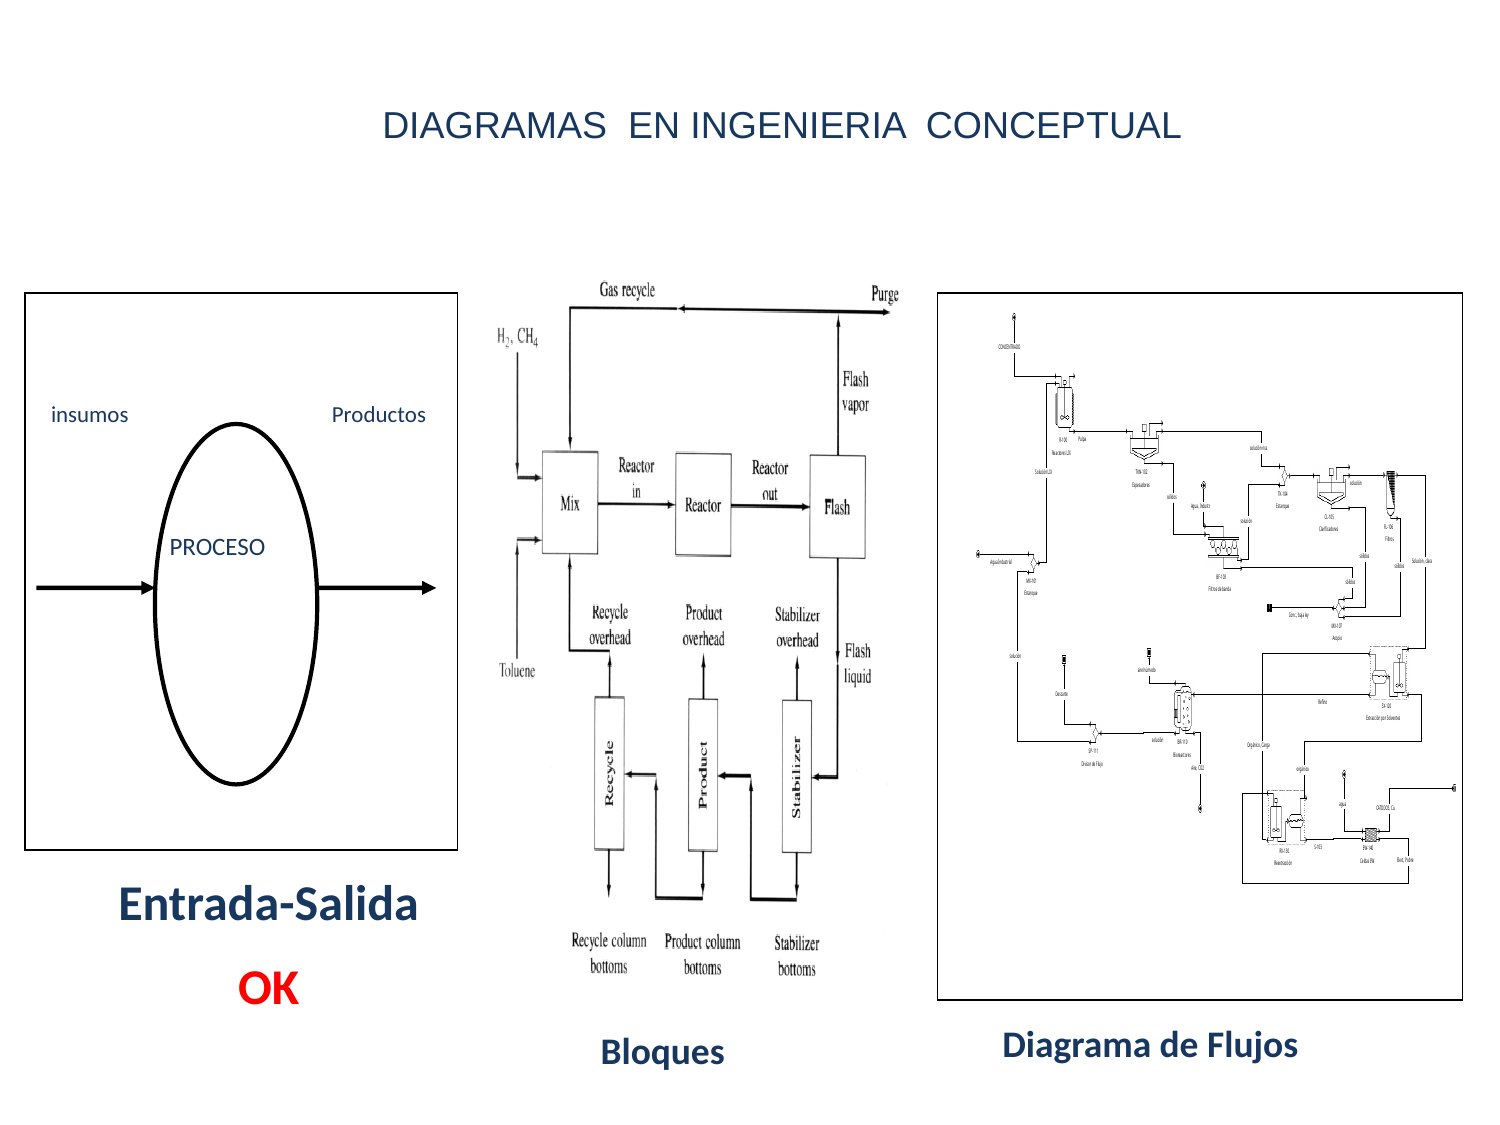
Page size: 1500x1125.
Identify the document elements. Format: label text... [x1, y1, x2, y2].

text_box Diagrama de Flujos [987, 1012, 1450, 1073]
text_box DIAGRAMAS EN INGENIERIA CONCEPTUAL [367, 94, 1198, 154]
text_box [937, 292, 1463, 1001]
picture [480, 257, 903, 997]
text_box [24, 292, 469, 851]
text_box Entrada-Salida OK [37, 862, 500, 1023]
text_box Bloques [585, 1019, 836, 1080]
